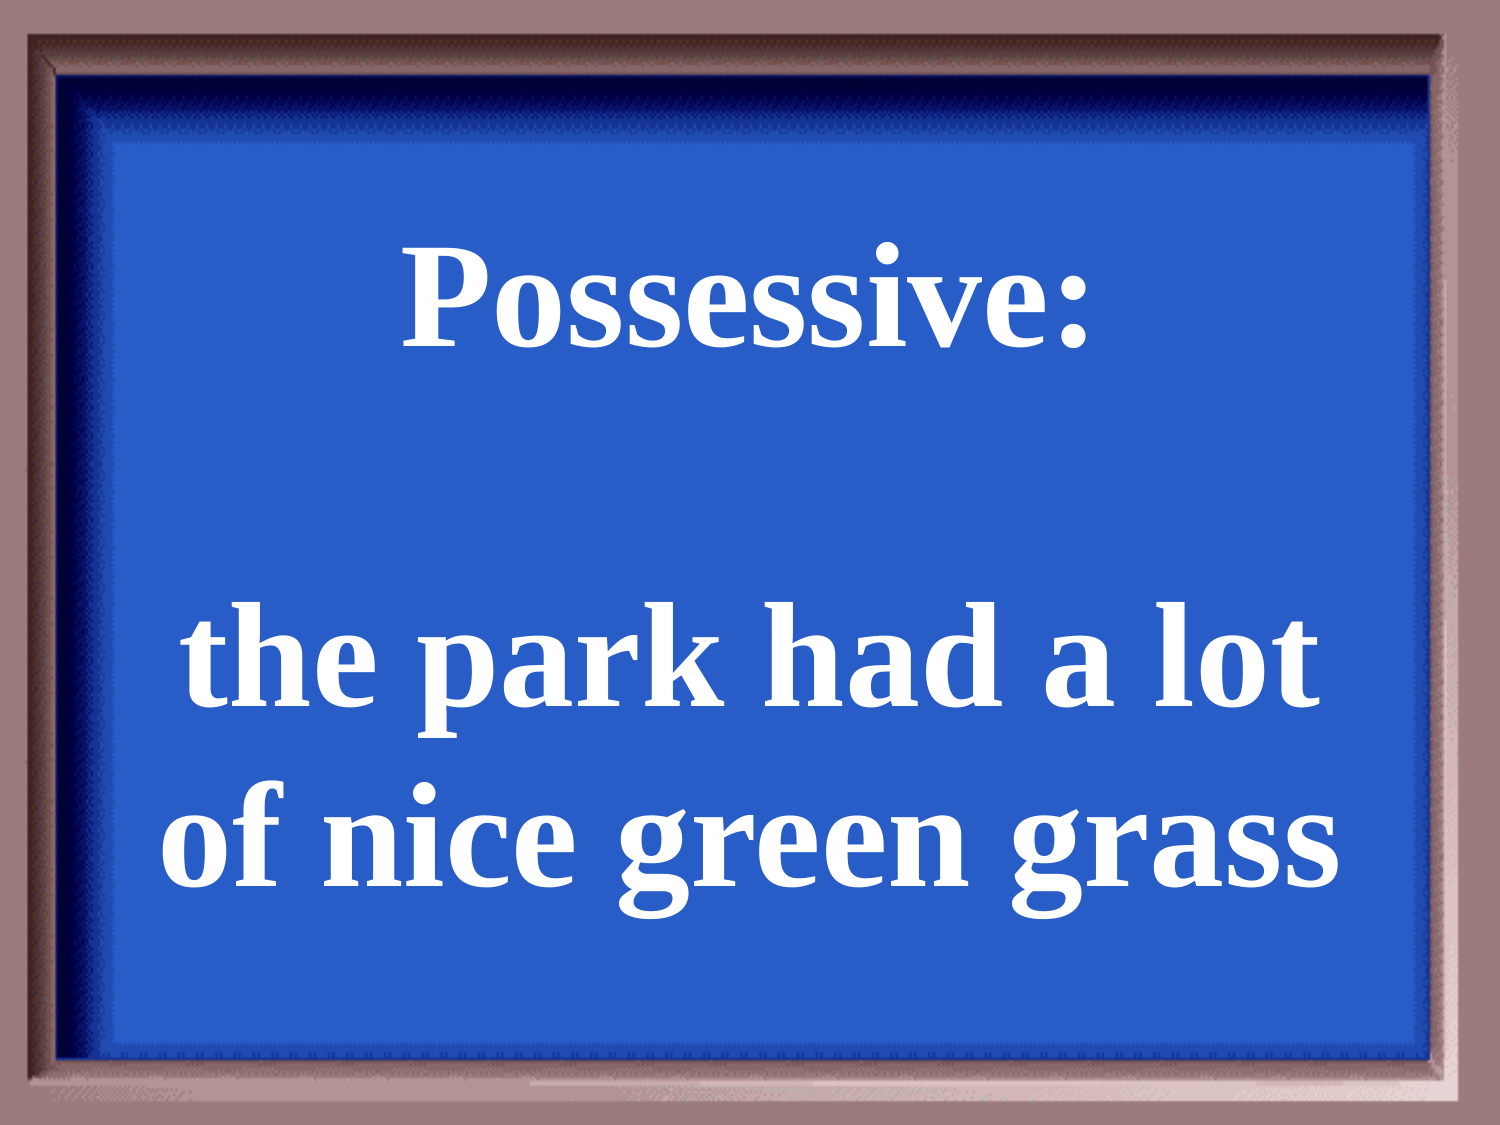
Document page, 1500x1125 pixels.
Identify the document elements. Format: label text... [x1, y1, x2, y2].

title Possessive: the park had a lot of nice green grass [112, 462, 1388, 650]
picture [0, 0, 1500, 1125]
